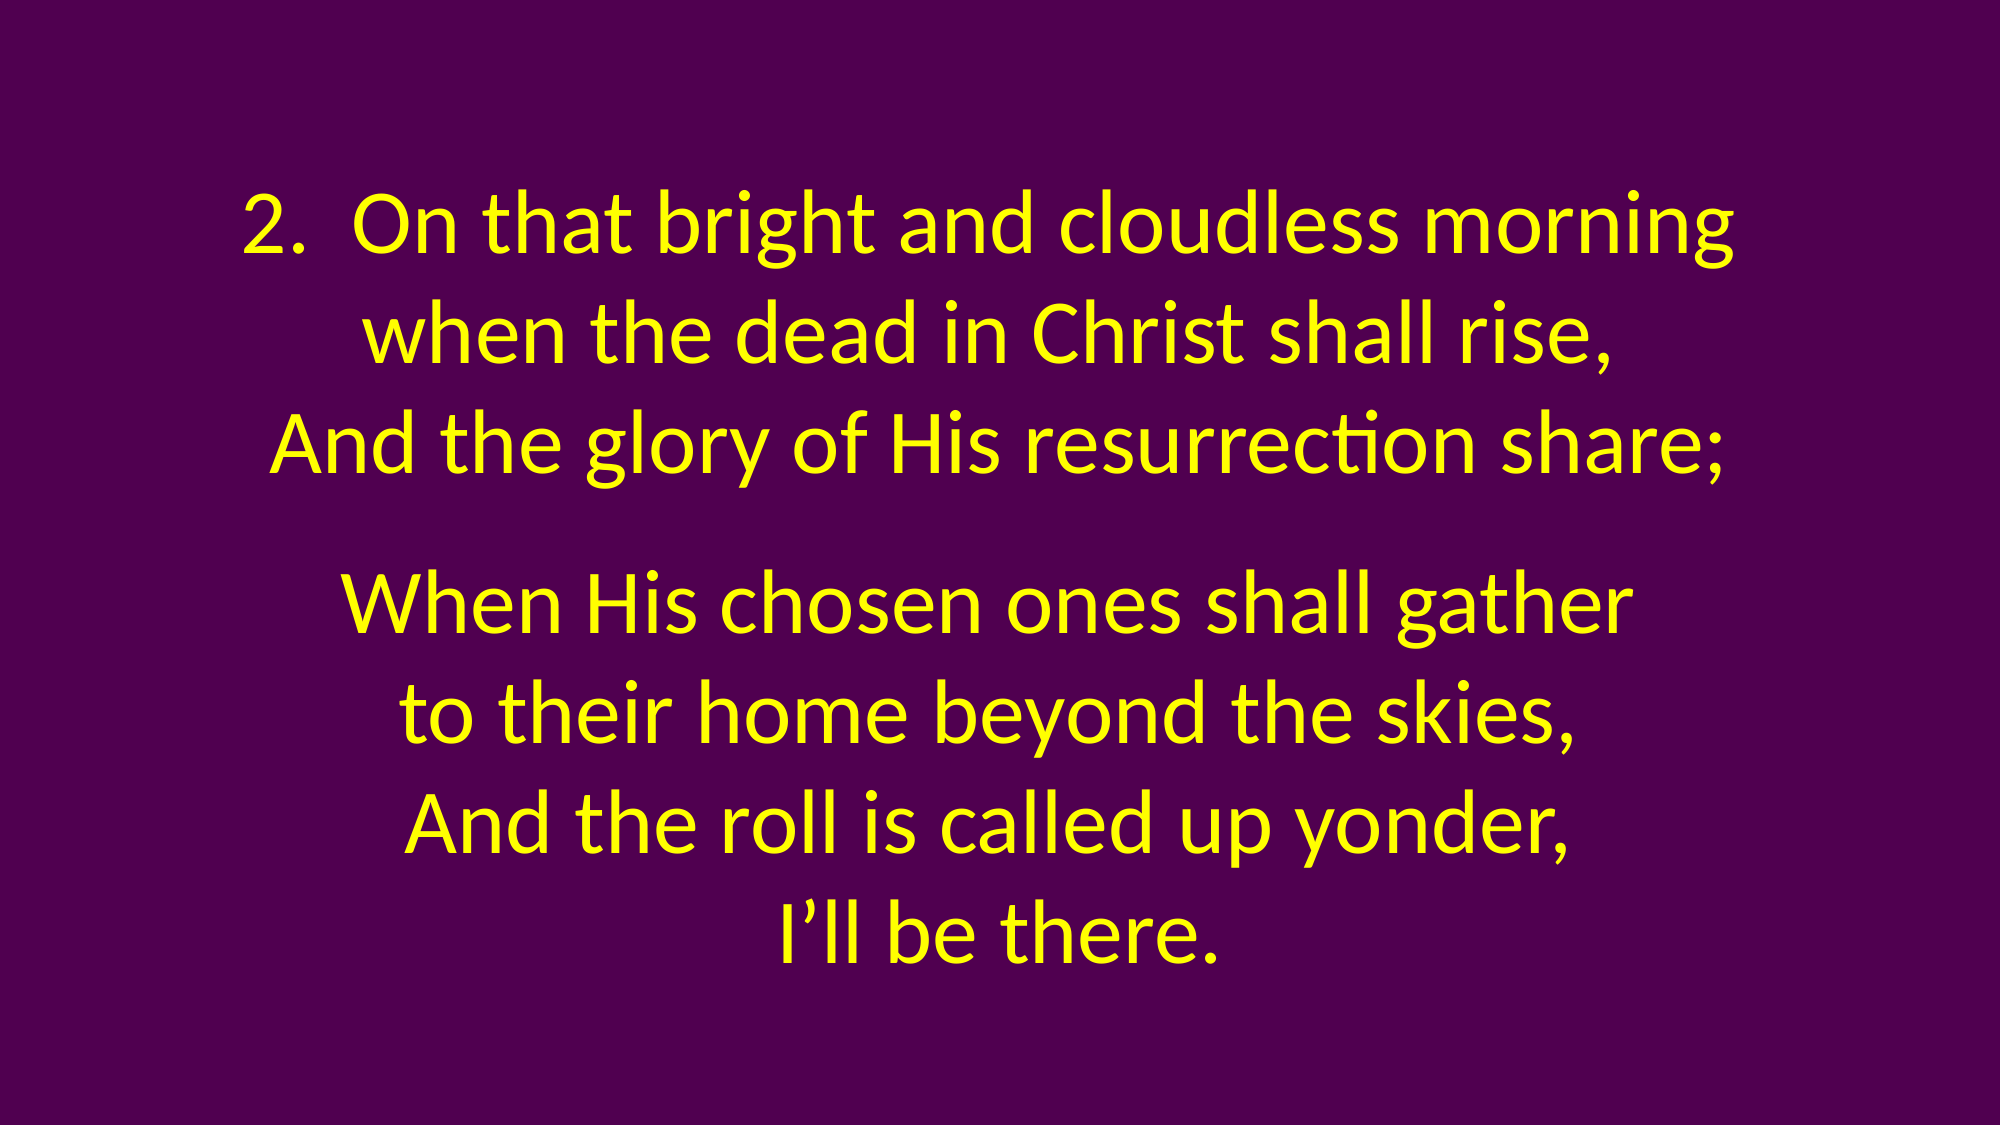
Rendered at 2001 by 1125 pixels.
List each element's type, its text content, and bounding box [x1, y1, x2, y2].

text_box 2. On that bright and cloudless morning when the dead in Christ shall rise, And the glory of His resurrection share; When His chosen ones shall gather to their home beyond the skies, And the roll is called up yonder, I’ll be there. [0, 154, 2000, 990]
